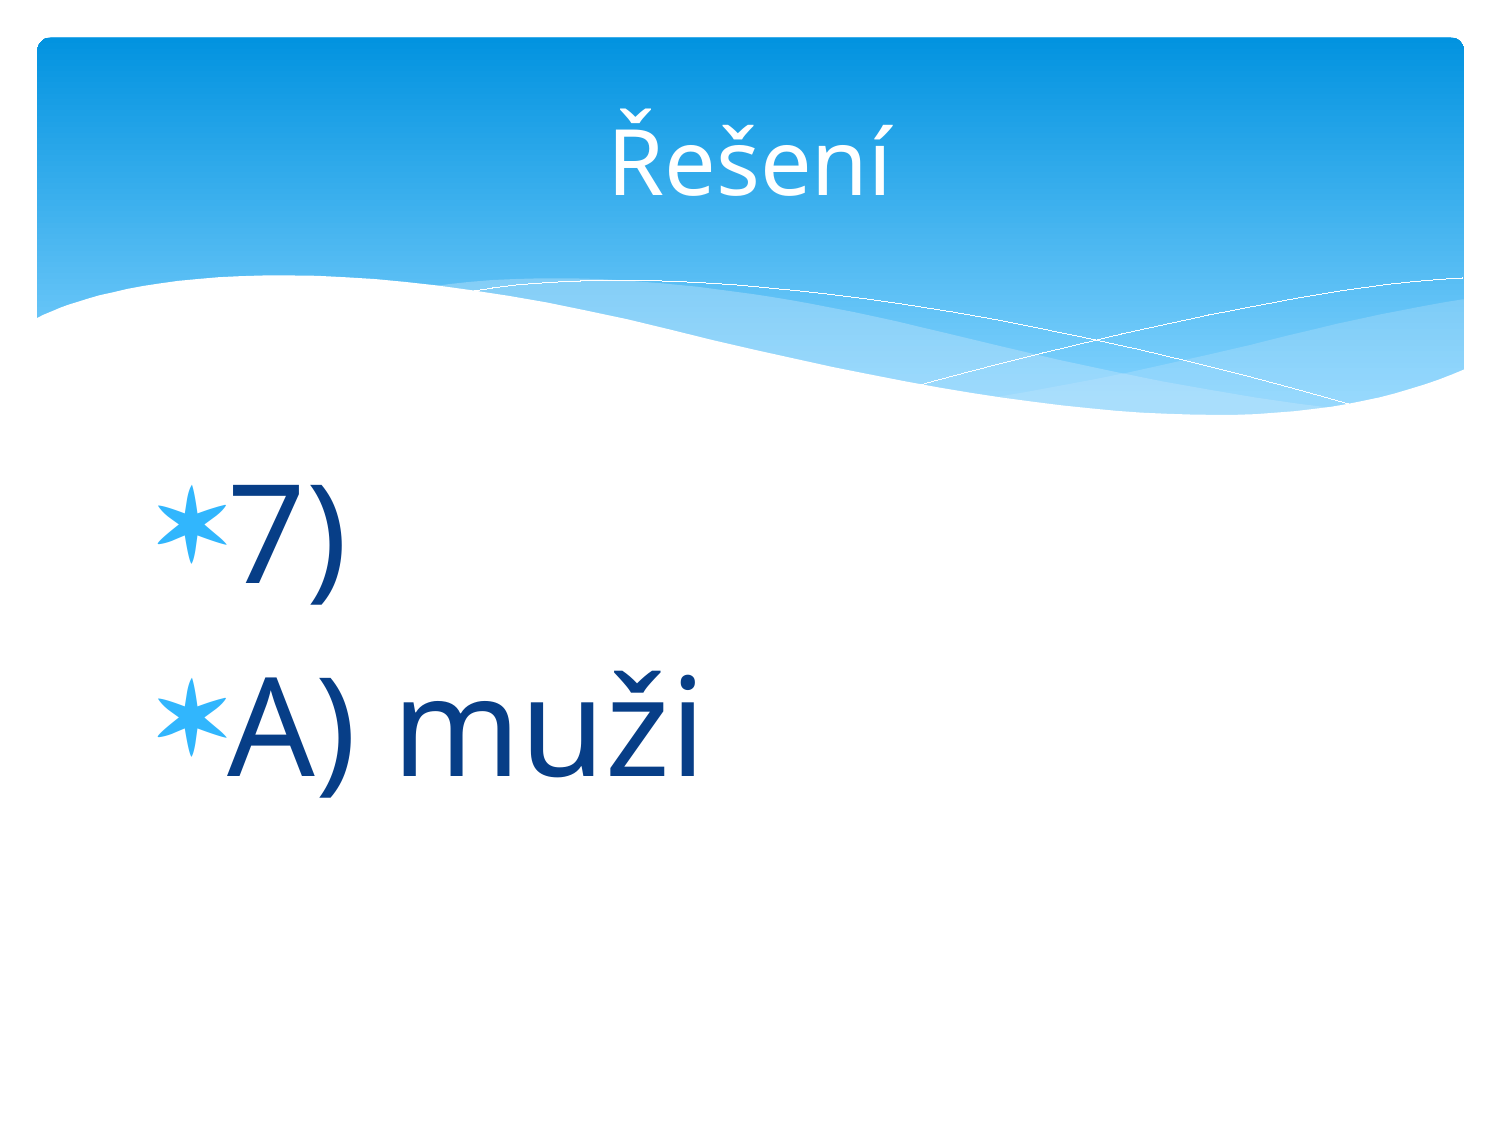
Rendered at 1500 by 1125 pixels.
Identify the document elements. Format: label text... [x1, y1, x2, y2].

list 7) A) muži [143, 438, 1359, 1005]
title Řešení [75, 55, 1425, 261]
